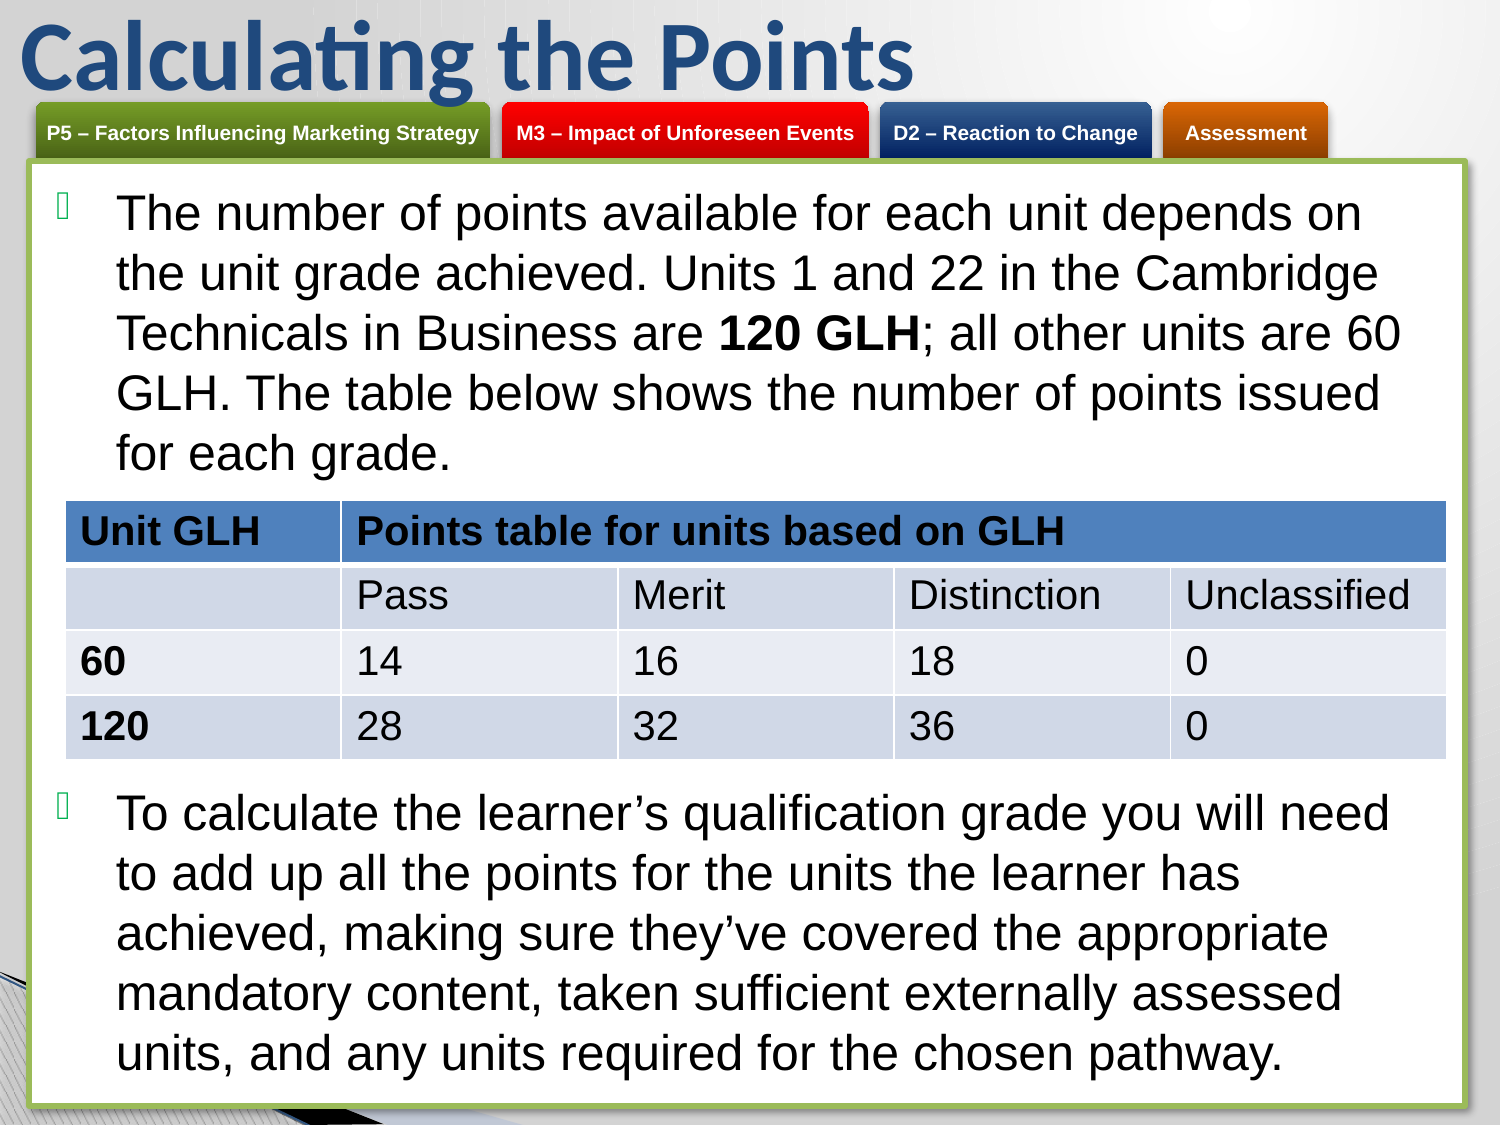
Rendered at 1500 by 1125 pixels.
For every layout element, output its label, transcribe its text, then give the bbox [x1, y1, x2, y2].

text_box e [551, 0, 603, 5]
table_cell 32 [619, 696, 893, 759]
table_cell Pass [342, 568, 617, 629]
picture [281, 1114, 303, 1125]
table_cell [66, 568, 340, 629]
table_cell Distinction [895, 568, 1170, 629]
title Calculating the Points [5, 0, 1270, 102]
table_cell 0 [1171, 696, 1446, 759]
table_cell 16 [619, 631, 893, 694]
table_cell Merit [619, 568, 893, 629]
table_header Unit GLH [66, 501, 340, 562]
text_box The number of points available for each unit depends on the unit grade achieved. Units 1 and 22 in the Cambridge Technicals in Business are 120 GLH; all other units are 60 GLH. The table below shows the number of points issued for each grade. To calculate the learner’s qualification grade you will need to add up all the points for the units the learner has achieved, making sure they’ve covered the appropriate mandatory content, taken sufficient externally assessed units, and any units required for the chosen pathway. [41, 172, 1447, 1088]
table_cell 14 [342, 631, 617, 694]
table_cell 120 [66, 696, 340, 759]
table_cell Unclassified [1171, 568, 1446, 629]
table_cell 0 [1171, 631, 1446, 694]
table_cell 28 [342, 696, 617, 759]
table_header Points table for units based on GLH [342, 501, 1446, 562]
table_cell 60 [66, 631, 340, 694]
table_cell 18 [895, 631, 1170, 694]
table_cell 36 [895, 696, 1170, 759]
